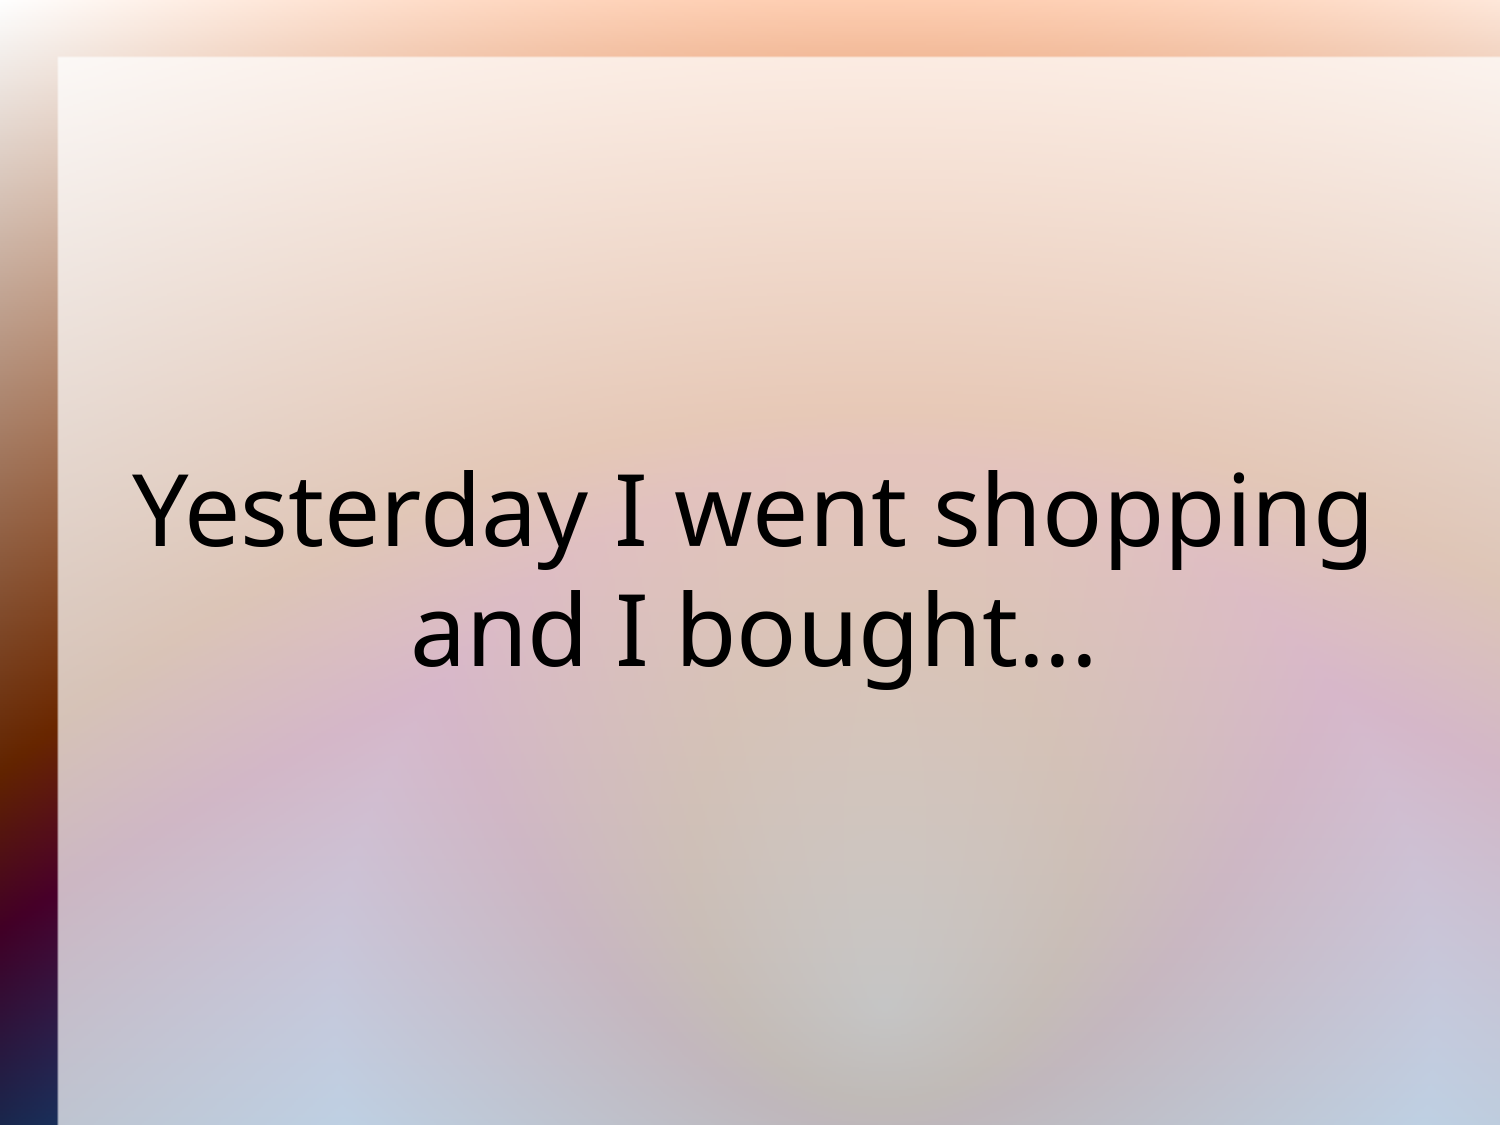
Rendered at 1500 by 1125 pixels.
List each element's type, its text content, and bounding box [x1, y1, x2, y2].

text_box Yesterday I went shopping and I bought... [79, 472, 1430, 660]
picture [0, 0, 1500, 1125]
